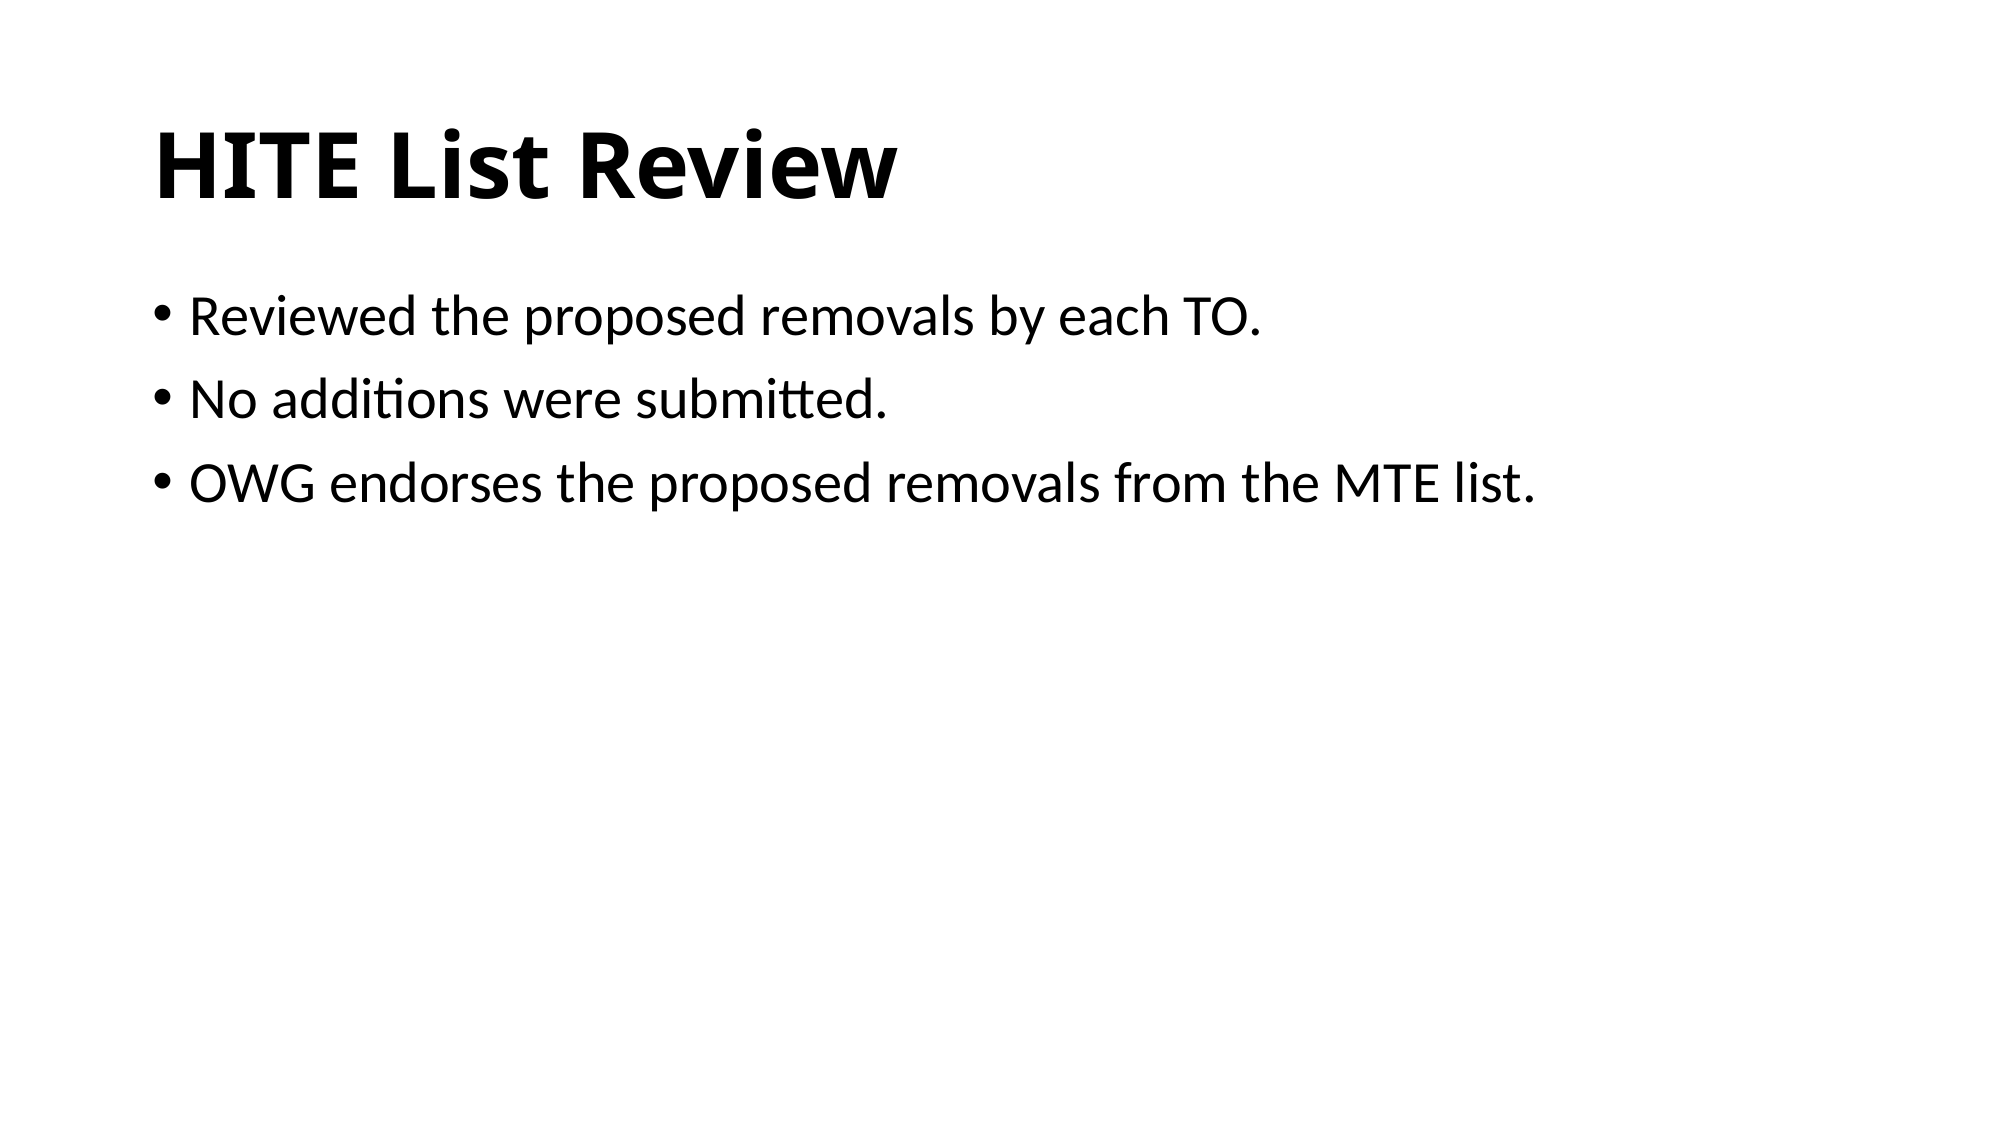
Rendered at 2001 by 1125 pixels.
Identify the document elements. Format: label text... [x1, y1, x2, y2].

title HITE List Review [137, 59, 1863, 277]
list Reviewed the proposed removals by each TO. No additions were submitted. OWG endorses the proposed removals from the MTE list. [137, 277, 1863, 992]
